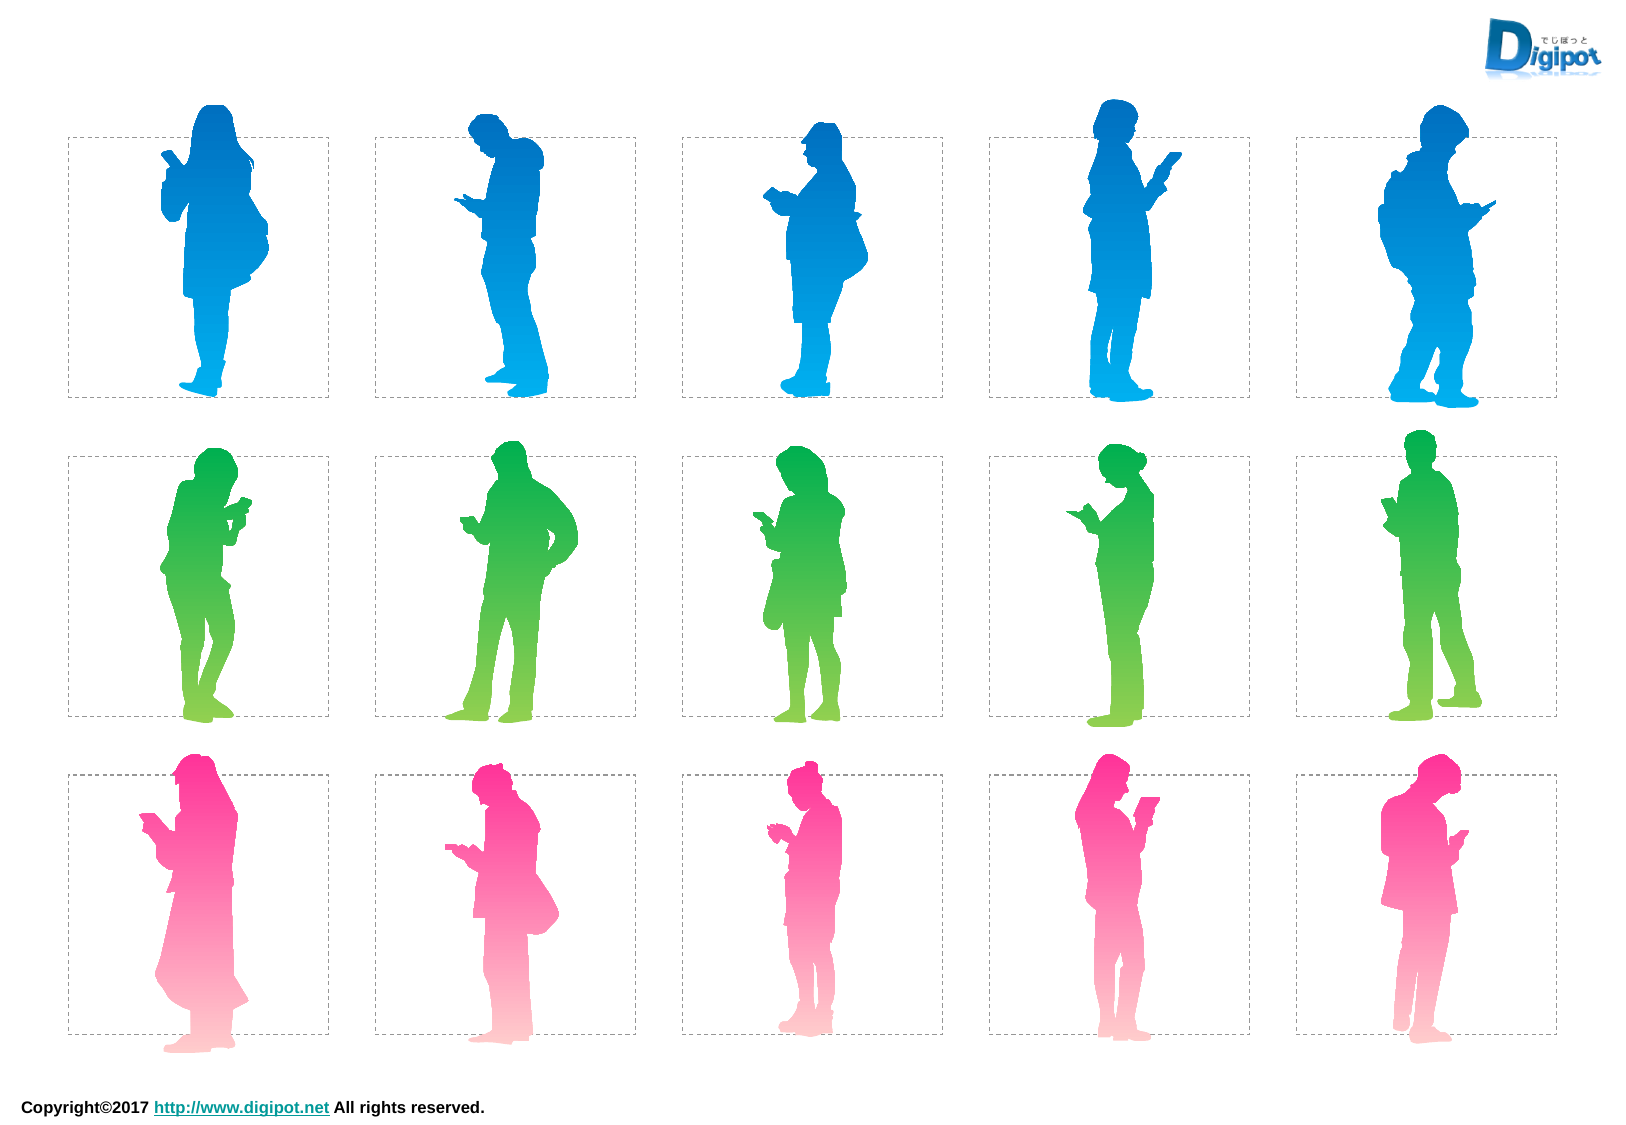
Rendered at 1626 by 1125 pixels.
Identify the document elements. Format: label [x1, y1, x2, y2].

text_box [1380, 429, 1482, 721]
picture [1485, 18, 1602, 82]
text_box [161, 104, 270, 397]
text_box [766, 761, 843, 1037]
text_box [454, 113, 550, 397]
text_box [1380, 754, 1470, 1044]
text_box [160, 447, 253, 723]
text_box [1082, 99, 1182, 403]
text_box [1377, 104, 1497, 408]
text_box [763, 122, 869, 397]
text_box [1066, 443, 1155, 728]
text_box [445, 763, 560, 1045]
text_box [753, 445, 848, 723]
text_box [139, 754, 250, 1054]
text_box [1075, 754, 1161, 1041]
text_box [445, 440, 579, 724]
